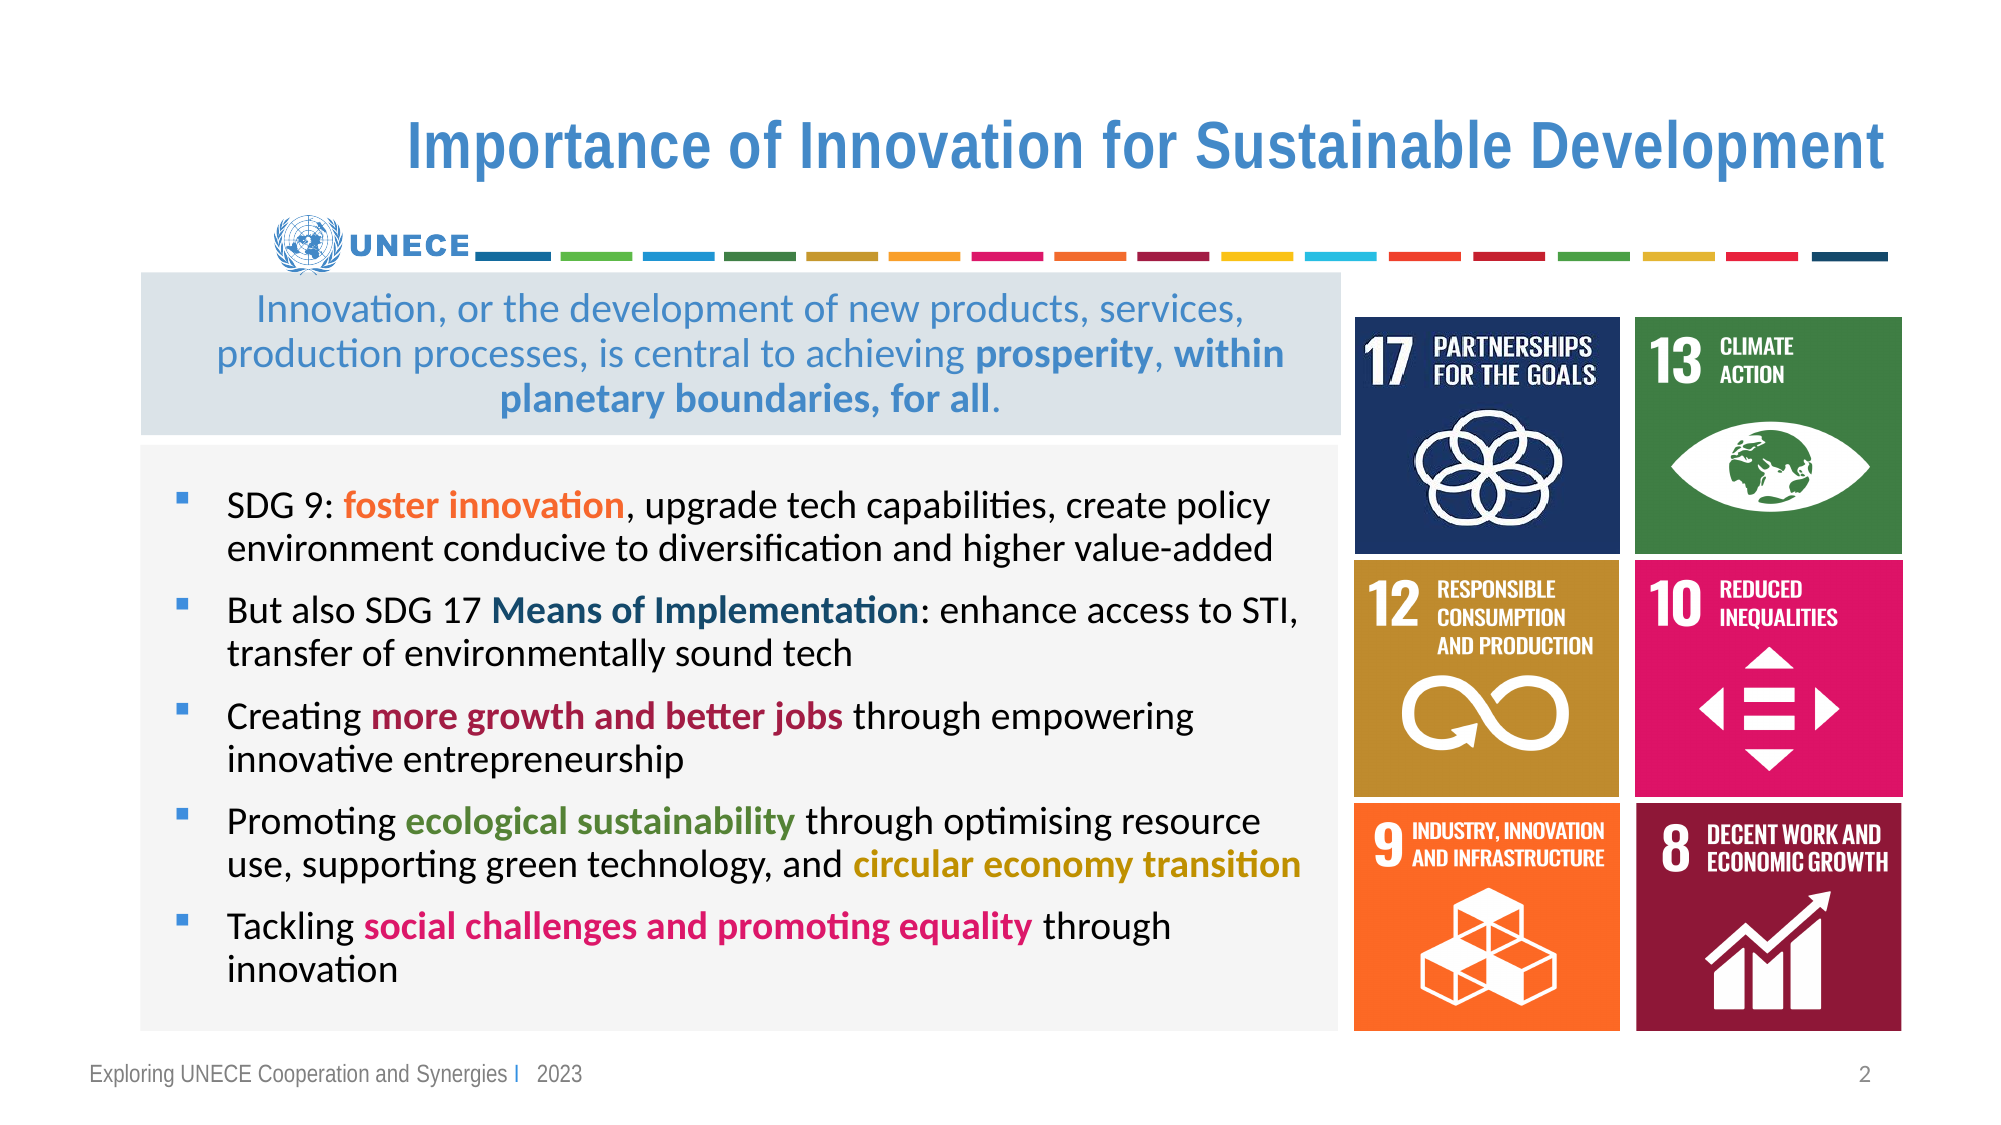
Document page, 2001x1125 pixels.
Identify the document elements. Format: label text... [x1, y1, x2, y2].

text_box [1354, 317, 1903, 1031]
list Innovation, or the development of new products, services, production processes, is central to achieving prosperity, within planetary boundaries, for all. [141, 272, 1341, 436]
slide_number 2 [1744, 1042, 1887, 1103]
text_box Importance of Innovation for Sustainable Development [302, 60, 1902, 223]
text_box SDG 9: foster innovation, upgrade tech capabilities, create policy environment conducive to diversification and higher value-added But also SDG 17 Means of Implementation: enhance access to STI, transfer of environmentally sound tech Creating more growth and better jobs through empowering innovative entrepreneurship Promoting ecological sustainability through optimising resource use, supporting green technology, and circular economy transition Tackling social challenges and promoting equality through innovation [140, 444, 1338, 1031]
picture [267, 215, 469, 272]
picture [1355, 317, 1620, 554]
